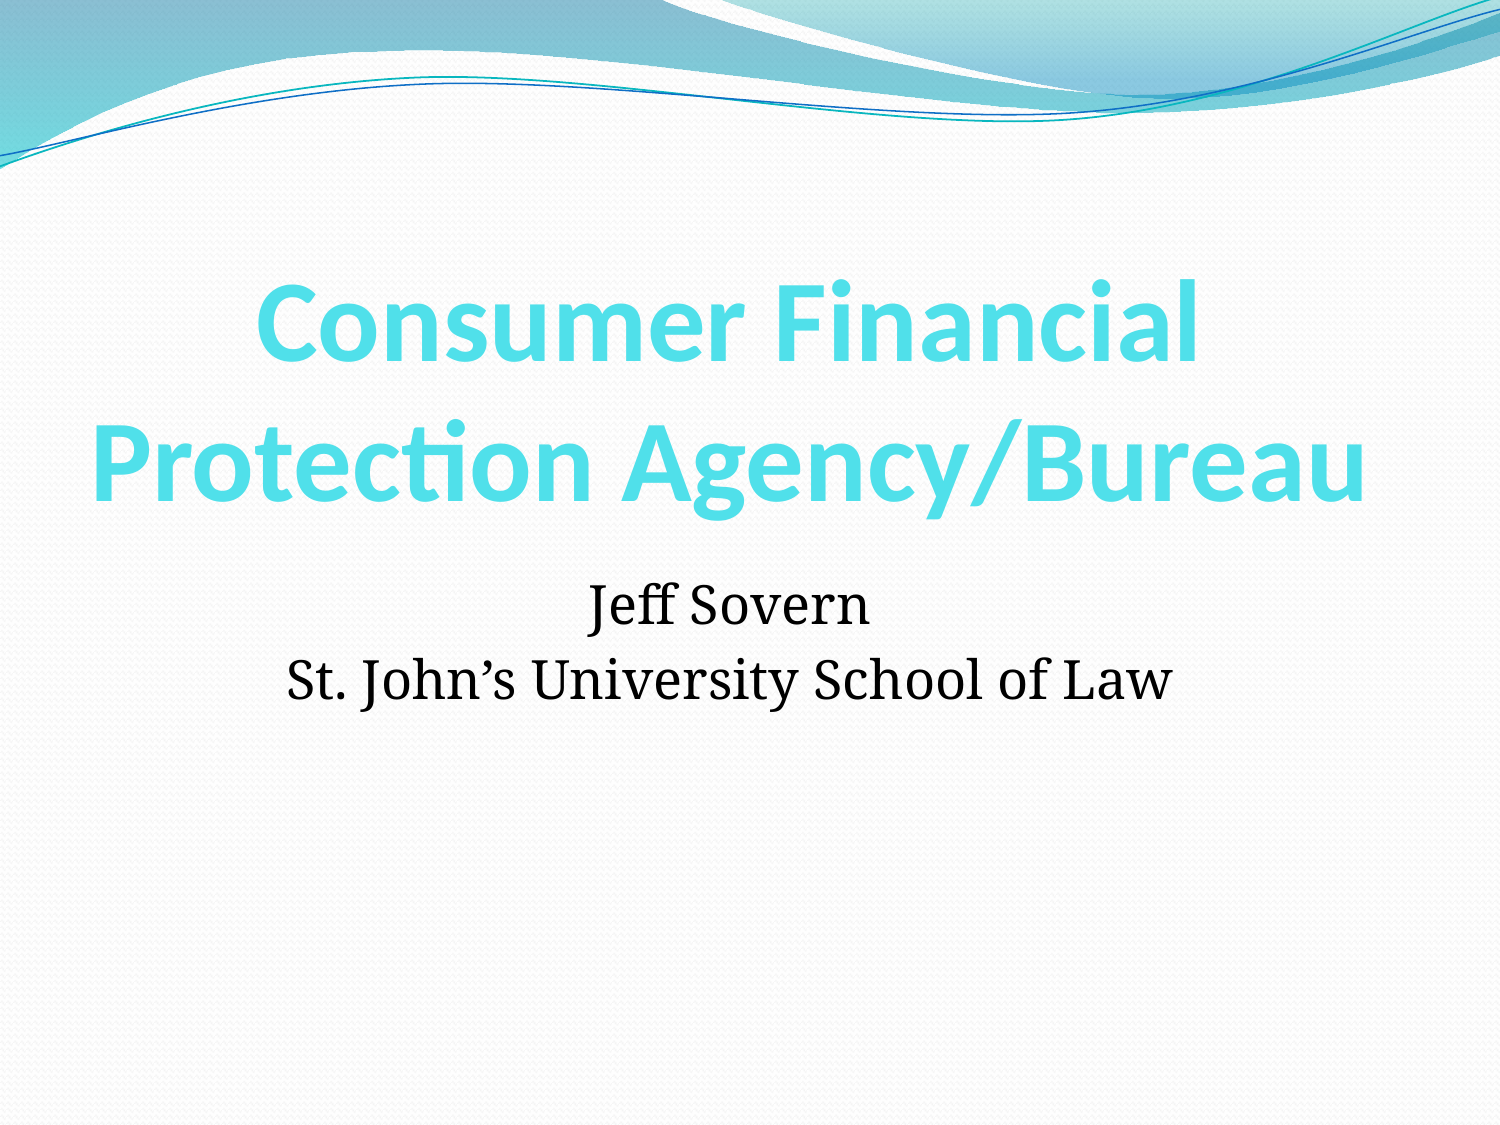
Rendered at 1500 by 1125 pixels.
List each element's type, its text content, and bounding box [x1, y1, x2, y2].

title Consumer Financial Protection Agency/Bureau [87, 224, 1376, 526]
subtitle Jeff Sovern St. John’s University School of Law [87, 562, 1377, 888]
